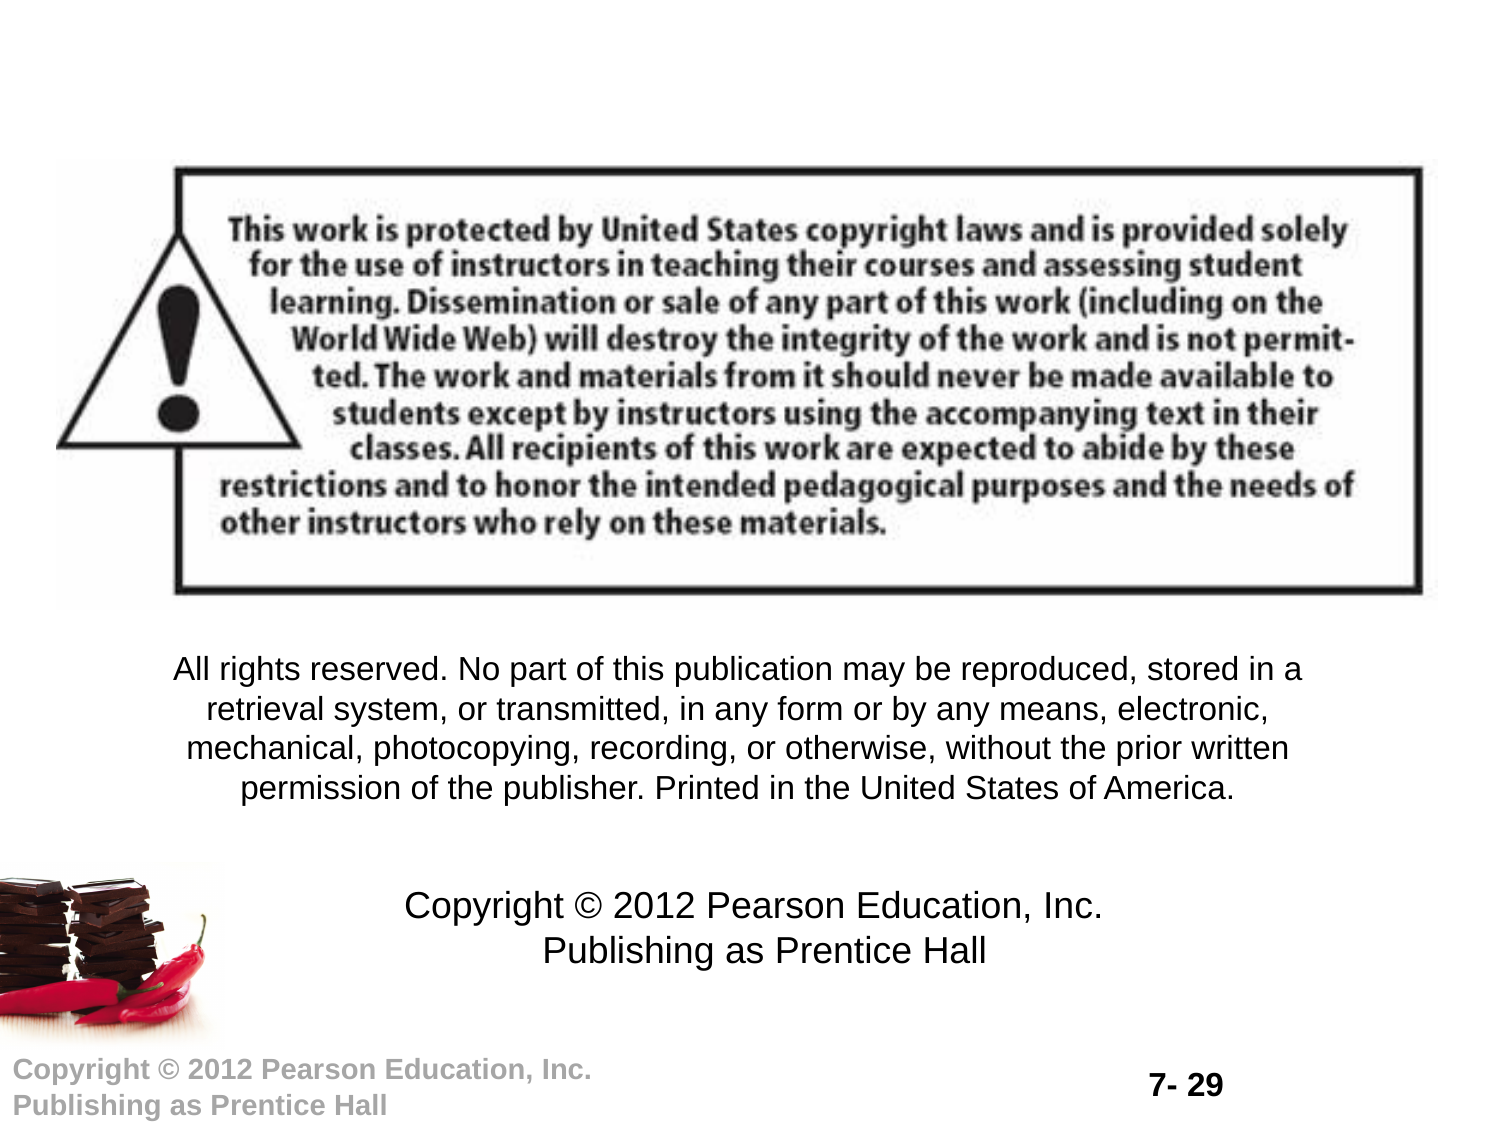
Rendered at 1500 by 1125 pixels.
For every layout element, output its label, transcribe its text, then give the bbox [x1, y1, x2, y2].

picture [0, 862, 225, 1050]
picture [55, 159, 1439, 611]
text_box Copyright © 2012 Pearson Education, Inc. Publishing as Prentice Hall [121, 873, 1409, 979]
text_box All rights reserved. No part of this publication may be reproduced, stored in a retrieval system, or transmitted, in any form or by any means, electronic, mechanical, photocopying, recording, or otherwise, without the prior written permission of the publisher. Printed in the United States of America. [116, 639, 1362, 814]
